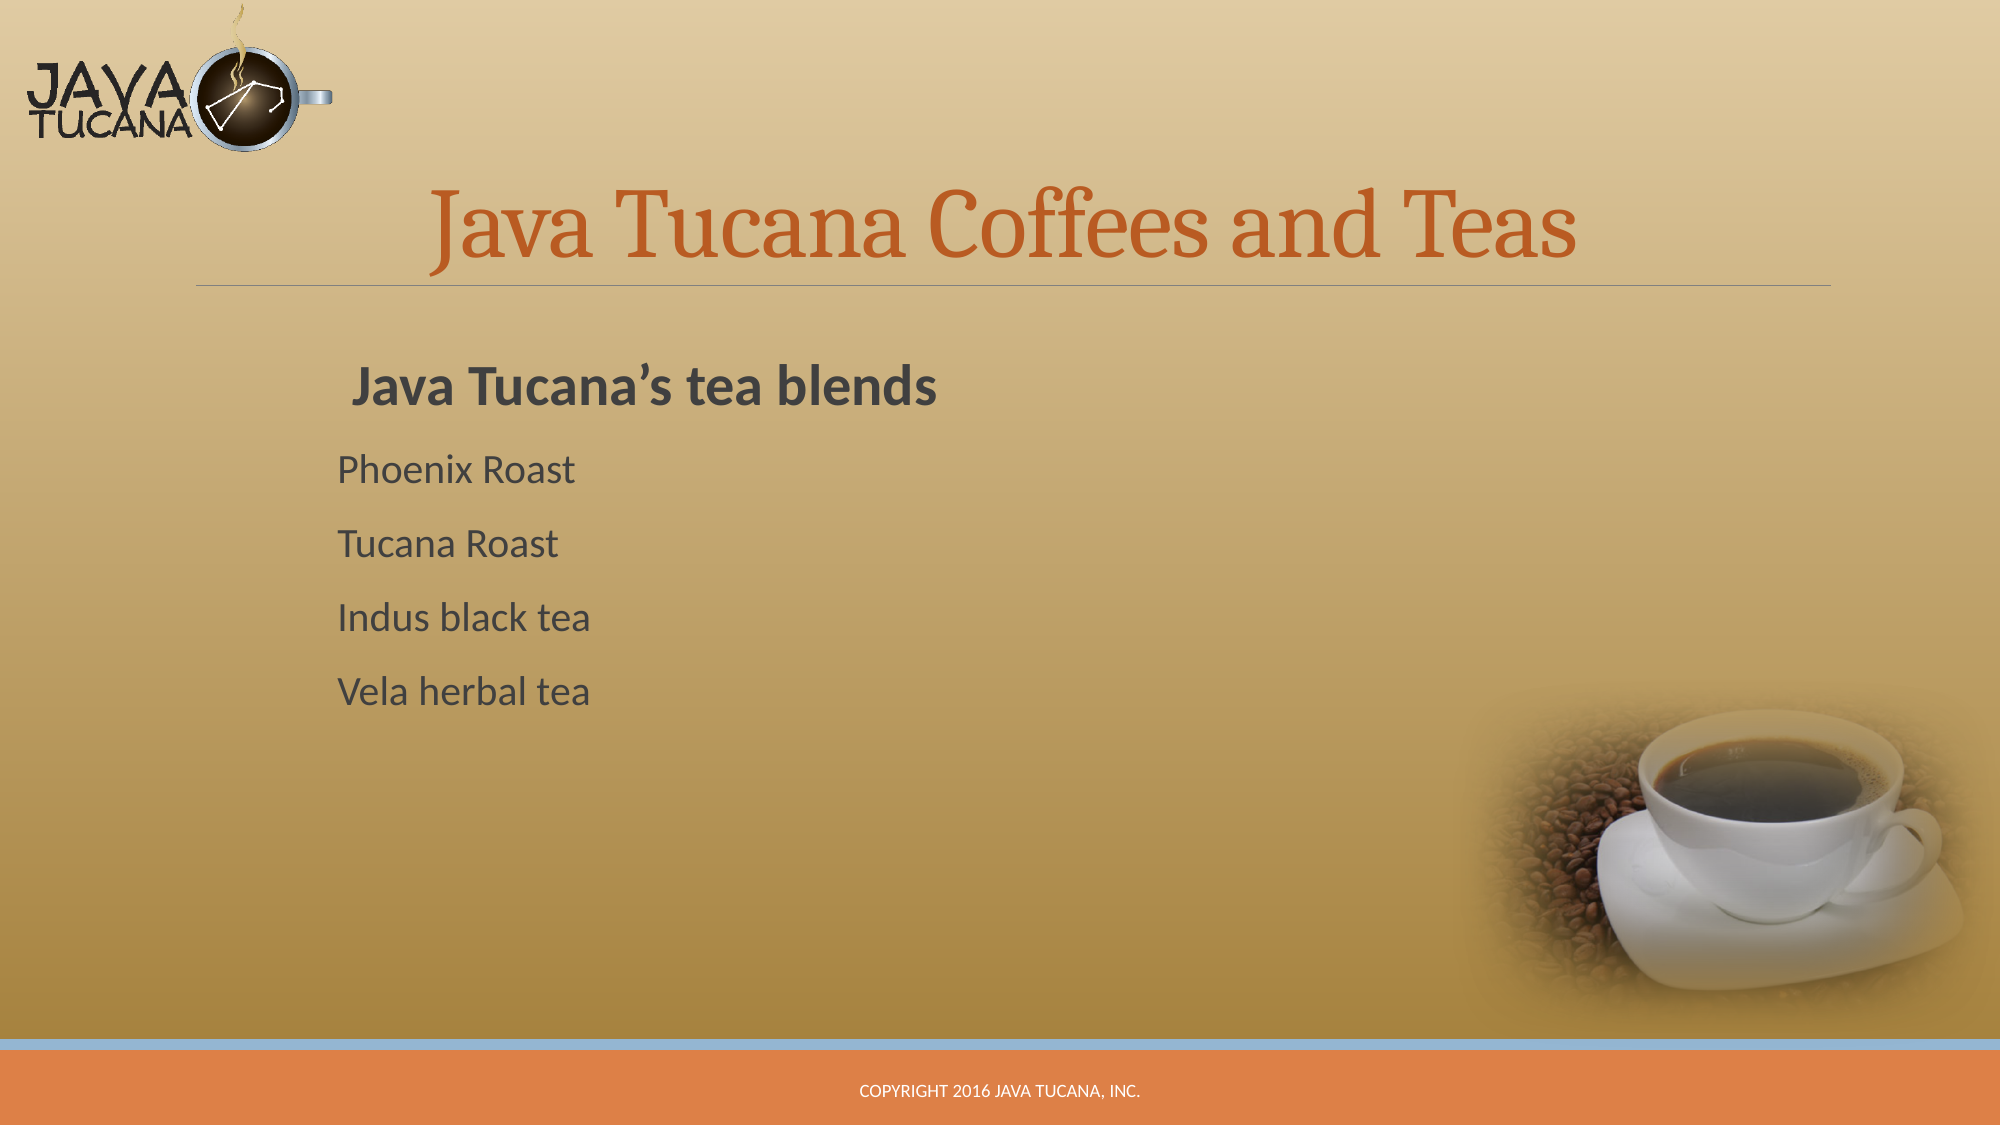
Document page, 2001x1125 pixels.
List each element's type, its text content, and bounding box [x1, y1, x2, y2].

list Java Tucana’s tea blends Phoenix Roast Tucana Roast Indus black tea Vela herbal tea [337, 347, 1673, 1008]
picture [1673, 806, 1863, 915]
title Java Tucana Coffees and Teas [180, 47, 1830, 285]
picture [13, 0, 341, 159]
footer Copyright 2016 Java Tucana, Inc. [604, 1059, 1396, 1120]
